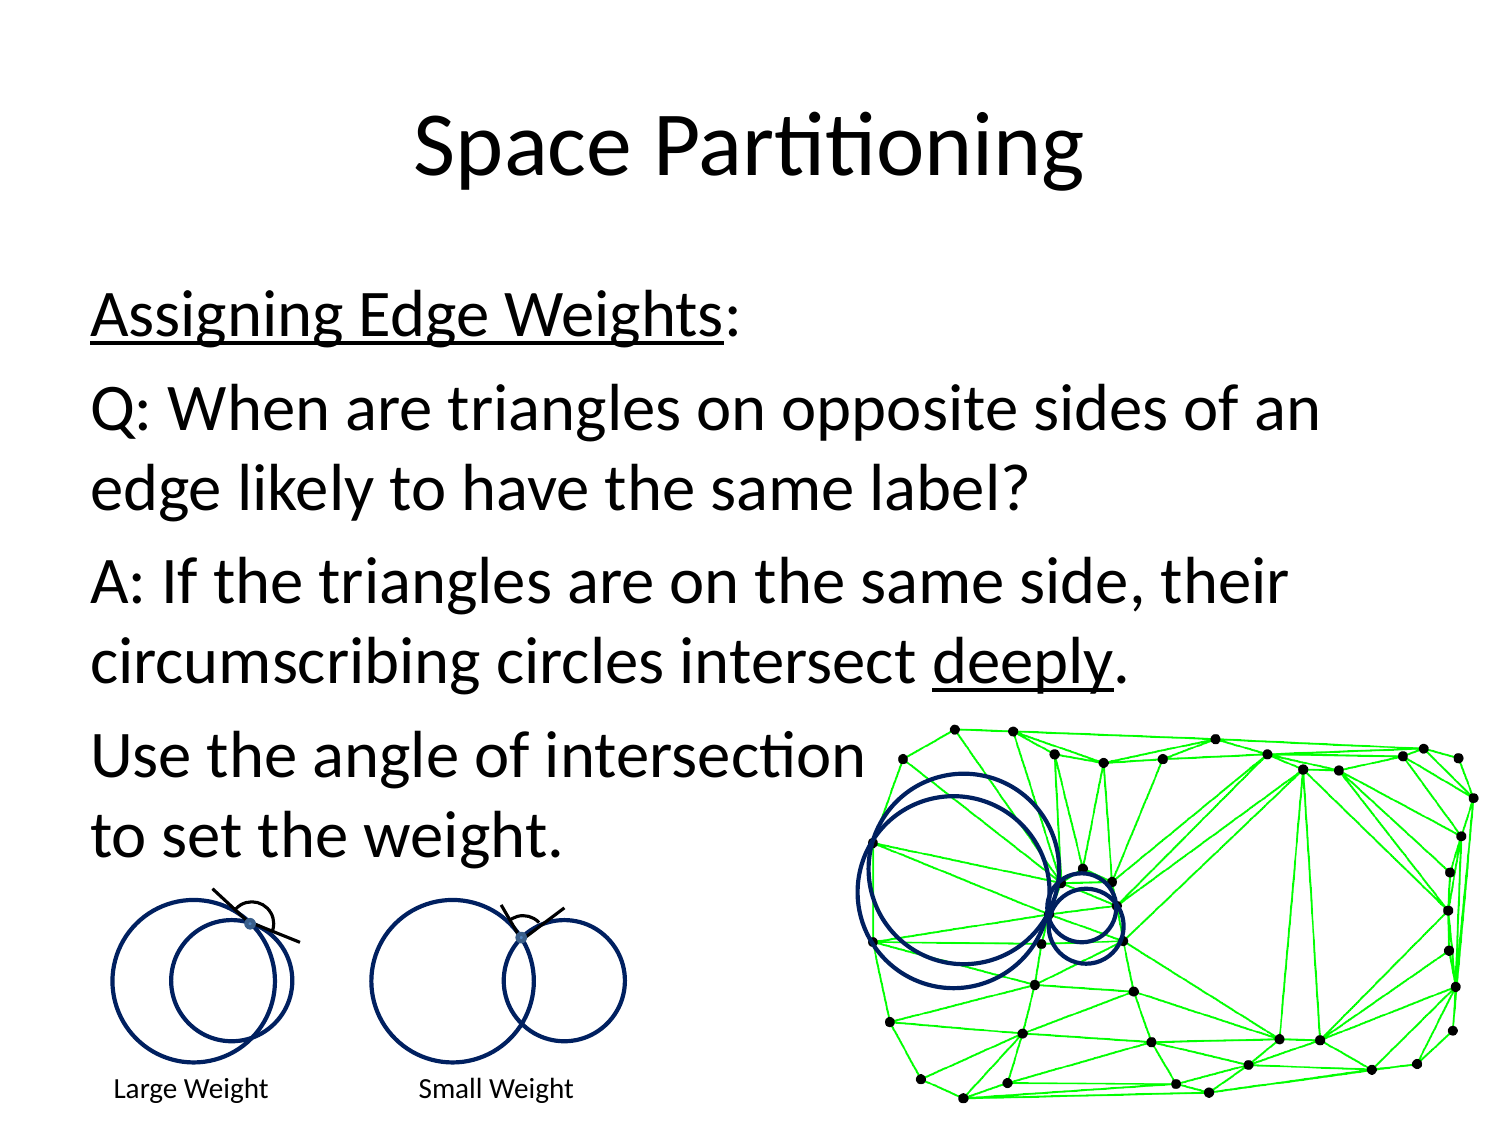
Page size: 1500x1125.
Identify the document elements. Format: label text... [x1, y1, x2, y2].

text_box Large Weight [98, 1062, 284, 1113]
title Space Partitioning [75, 45, 1425, 233]
text_box [110, 897, 278, 1062]
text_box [524, 907, 565, 938]
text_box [212, 888, 248, 922]
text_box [500, 904, 519, 936]
list Assigning Edge Weights: Q: When are triangles on opposite sides of an edge likely to have the same label? A: If the triangles are on the same side, their circumscribing circles intersect deeply. Use the angle of intersection to set the weight. [75, 262, 1425, 1005]
text_box [523, 918, 628, 1044]
text_box [369, 897, 536, 1062]
text_box [252, 901, 275, 922]
text_box [254, 951, 295, 1040]
text_box Small Weight [403, 1062, 589, 1113]
picture [812, 693, 1500, 1125]
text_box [253, 923, 301, 943]
